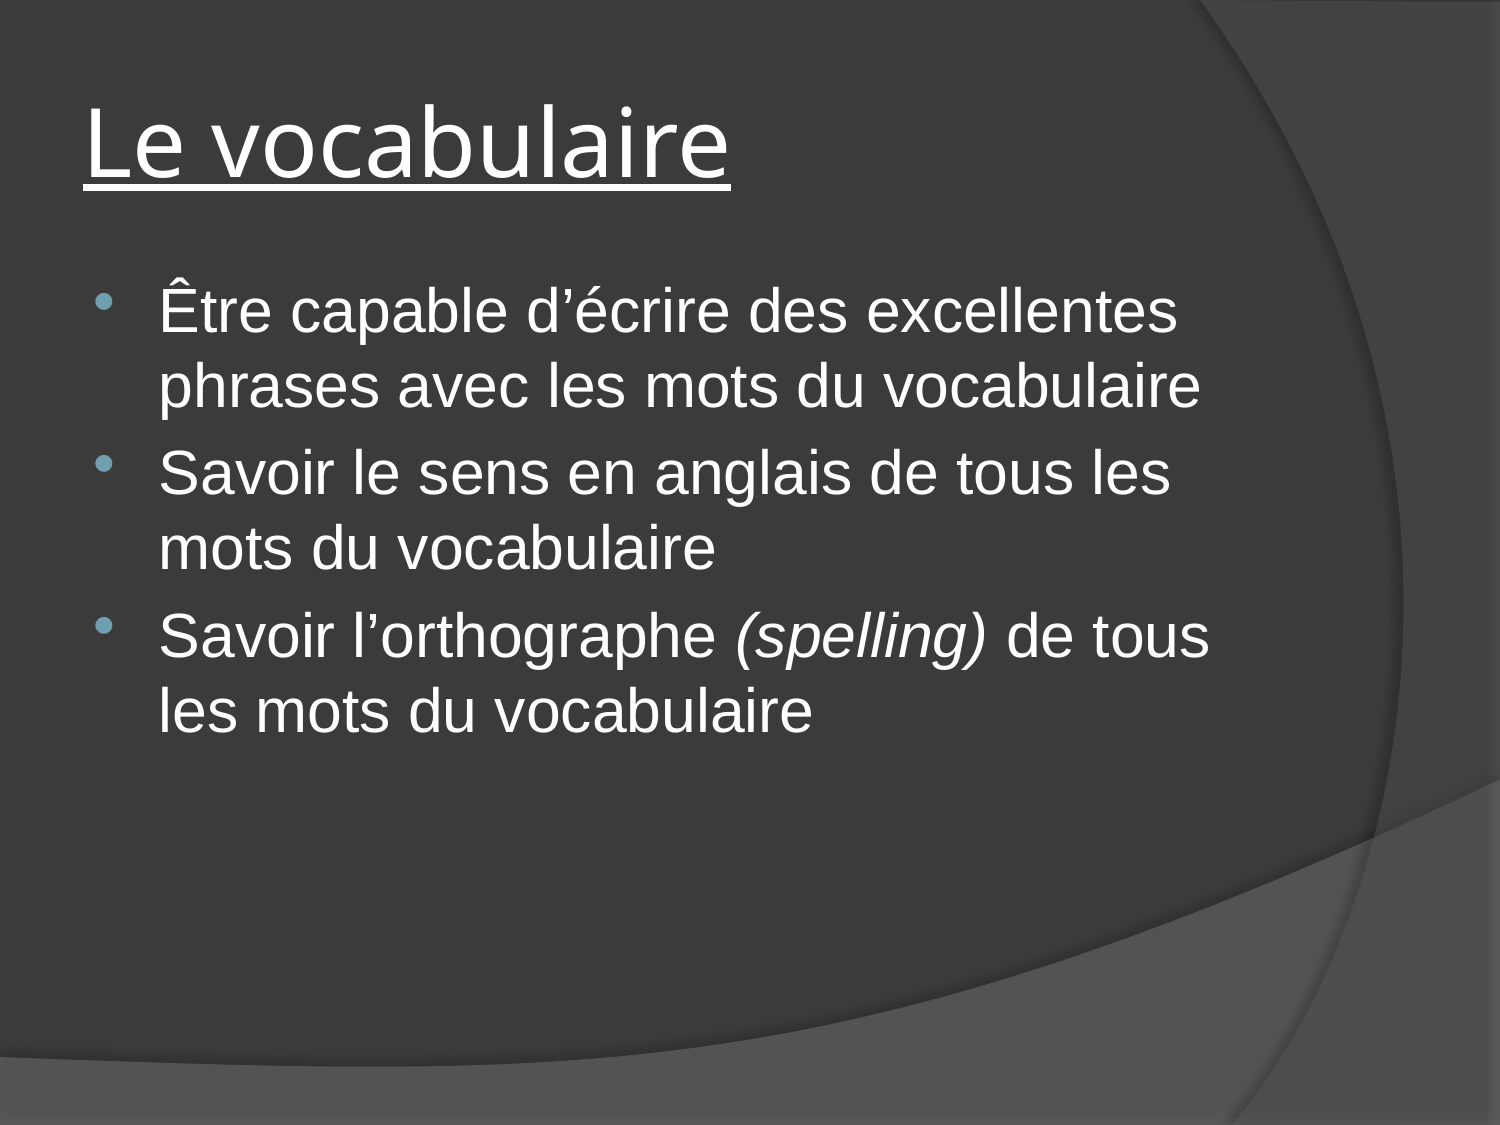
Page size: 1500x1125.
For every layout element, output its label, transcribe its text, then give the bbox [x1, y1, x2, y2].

title Le vocabulaire [75, 45, 1300, 233]
list Être capable d’écrire des excellentes phrases avec les mots du vocabulaire Savoir le sens en anglais de tous les mots du vocabulaire Savoir l’orthographe (spelling) de tous les mots du vocabulaire [75, 262, 1300, 1005]
